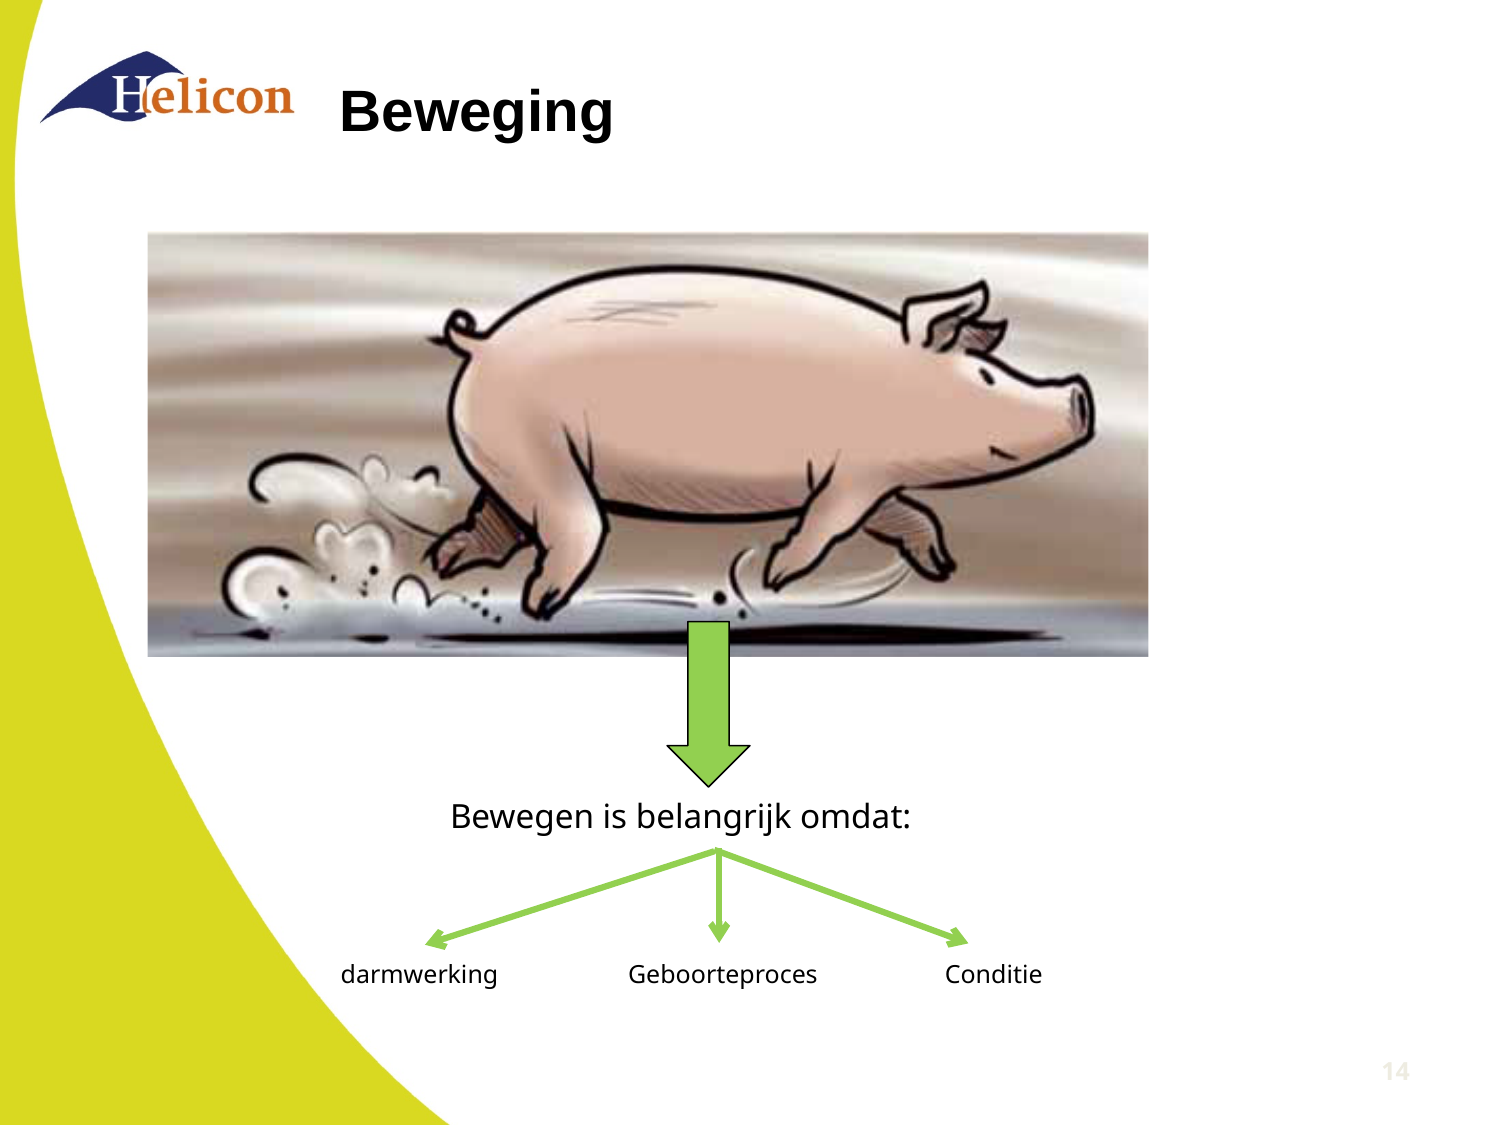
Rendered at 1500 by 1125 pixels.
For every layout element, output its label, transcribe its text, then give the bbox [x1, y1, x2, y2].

picture [0, 0, 1500, 1125]
text_box darmwerking [325, 951, 610, 997]
text_box Geboorteproces [613, 952, 833, 997]
text_box [667, 665, 750, 787]
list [147, 231, 1149, 657]
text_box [424, 851, 710, 945]
slide_number 14 [1074, 1042, 1425, 1103]
text_box Bewegen is belangrijk omdat: [435, 787, 994, 843]
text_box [714, 849, 969, 944]
title Beweging [324, 54, 1415, 161]
text_box Conditie [930, 951, 1058, 997]
